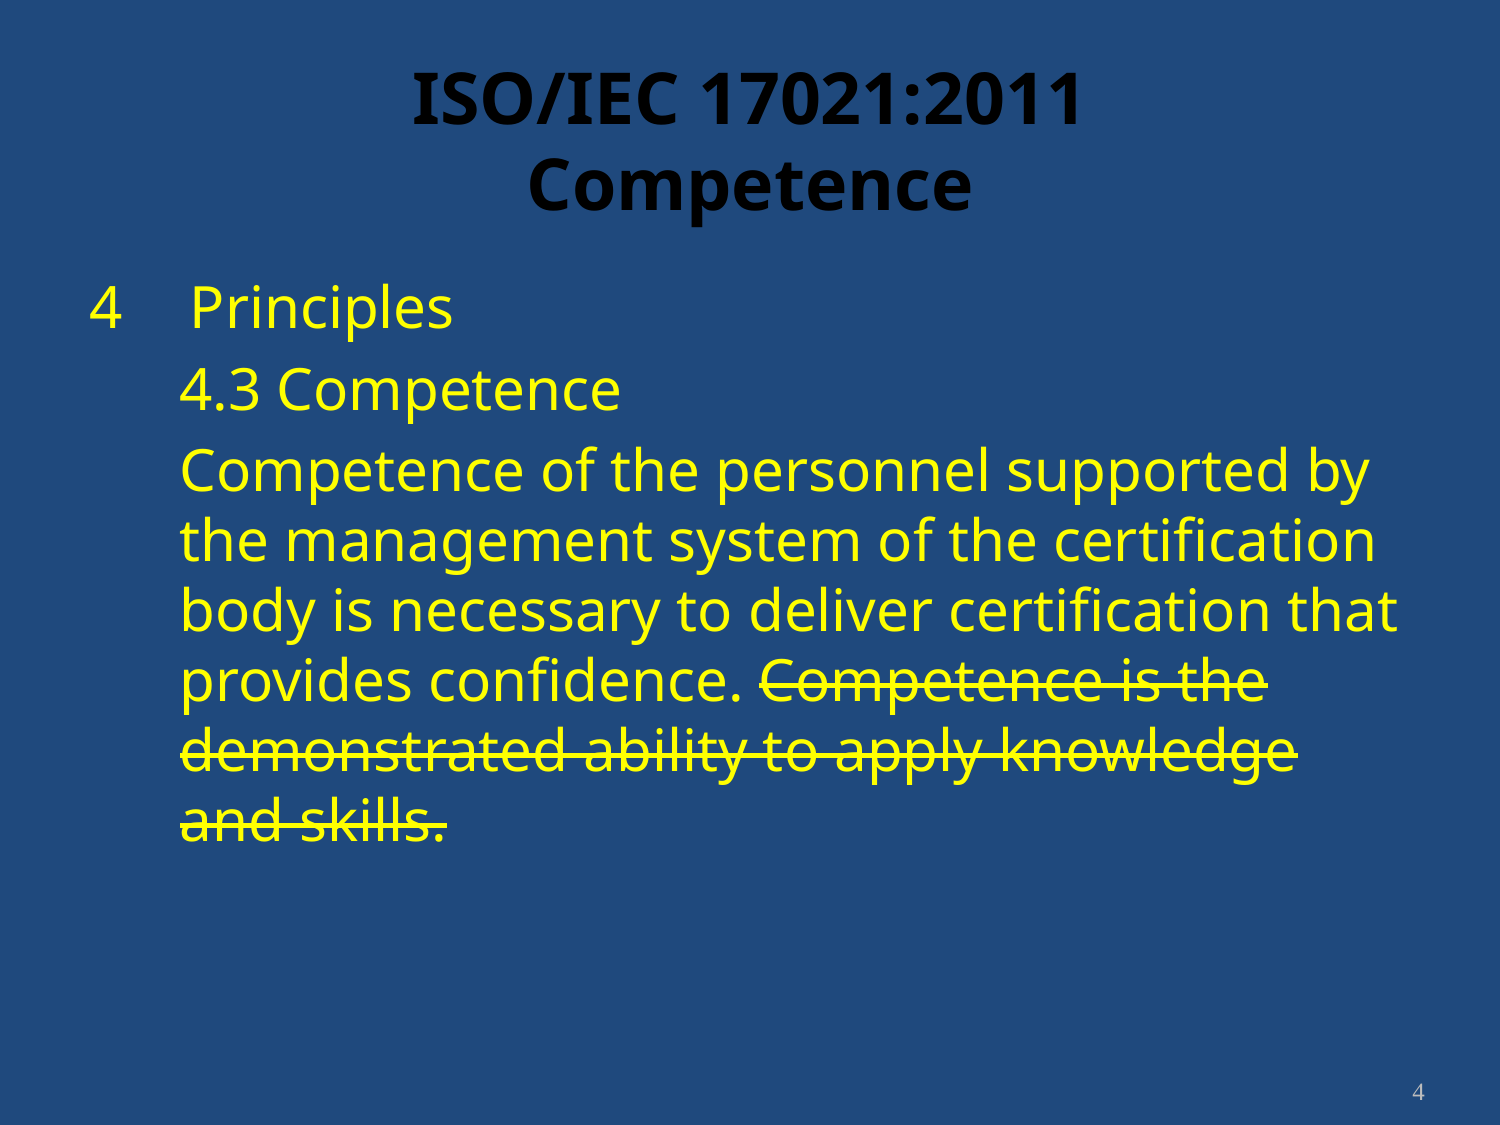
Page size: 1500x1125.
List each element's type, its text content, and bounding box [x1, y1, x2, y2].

list 4 Principles 4.3 Competence Competence of the personnel supported by the management system of the certification body is necessary to deliver certification that provides confidence. Competence is the demonstrated ability to apply knowledge and skills. [75, 262, 1425, 1035]
slide_number 4 [1299, 1052, 1425, 1113]
title ISO/IEC 17021:2011 Competence [75, 45, 1425, 233]
